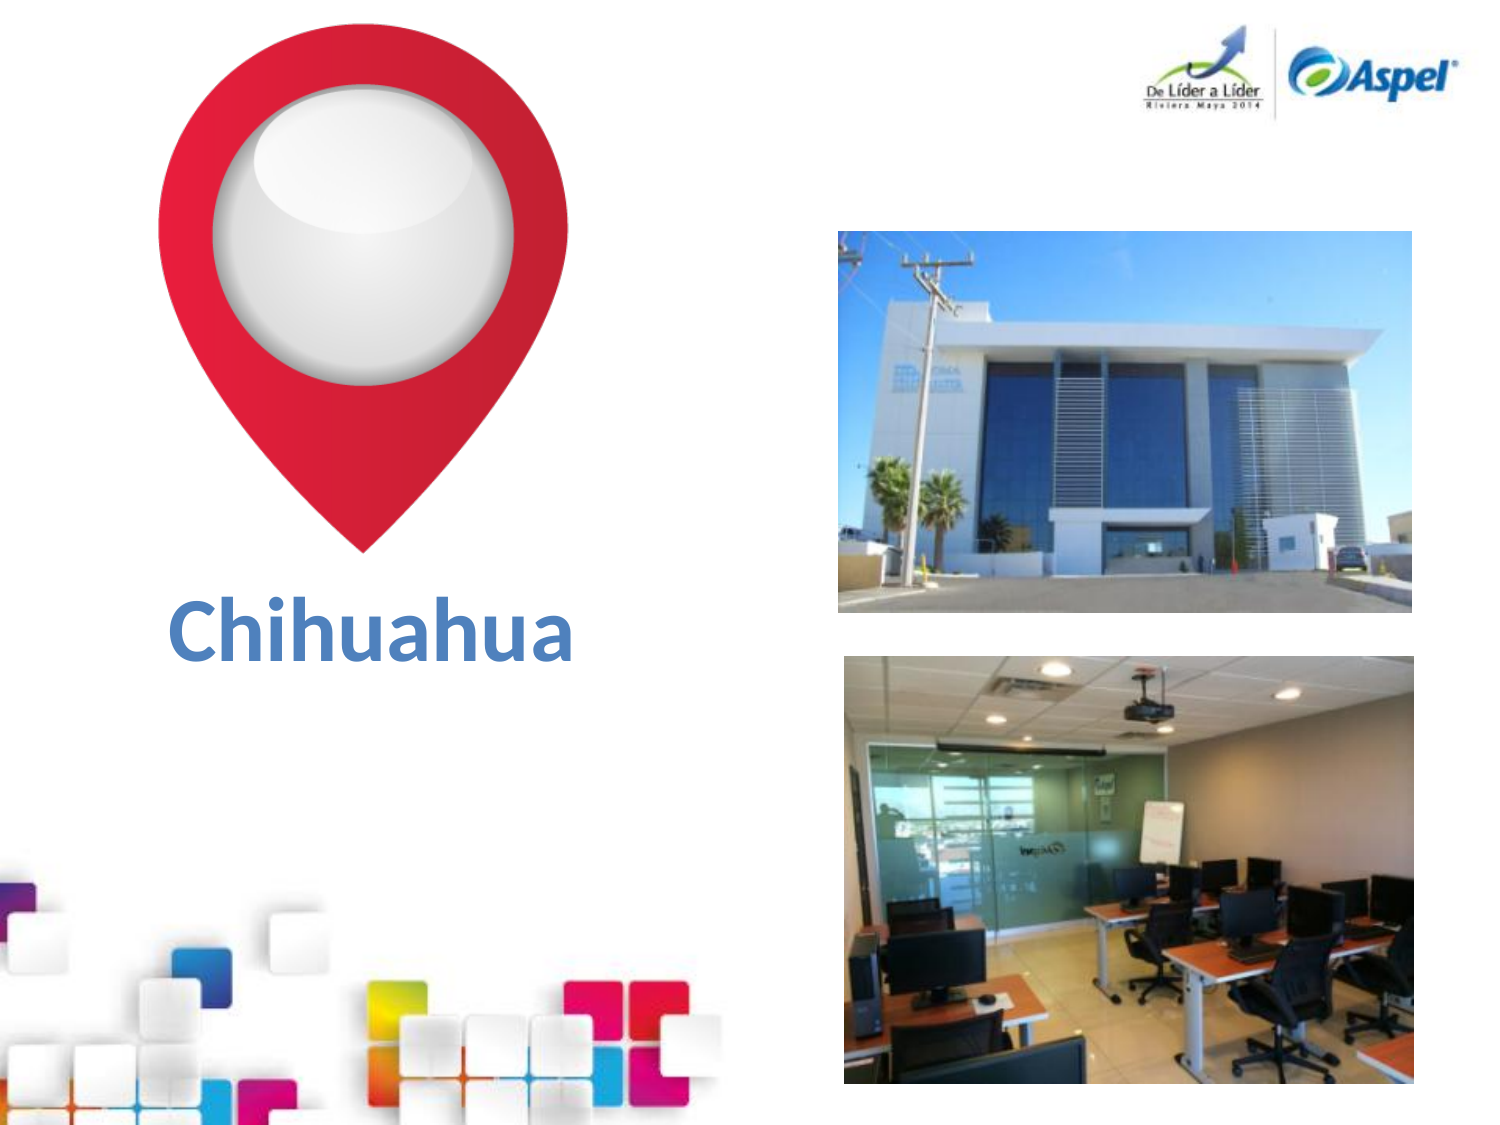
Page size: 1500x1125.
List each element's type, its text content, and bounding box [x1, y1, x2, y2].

picture [0, 656, 1500, 1125]
picture [100, 0, 1500, 584]
text_box Chihuahua [135, 591, 609, 688]
picture [838, 231, 1412, 614]
